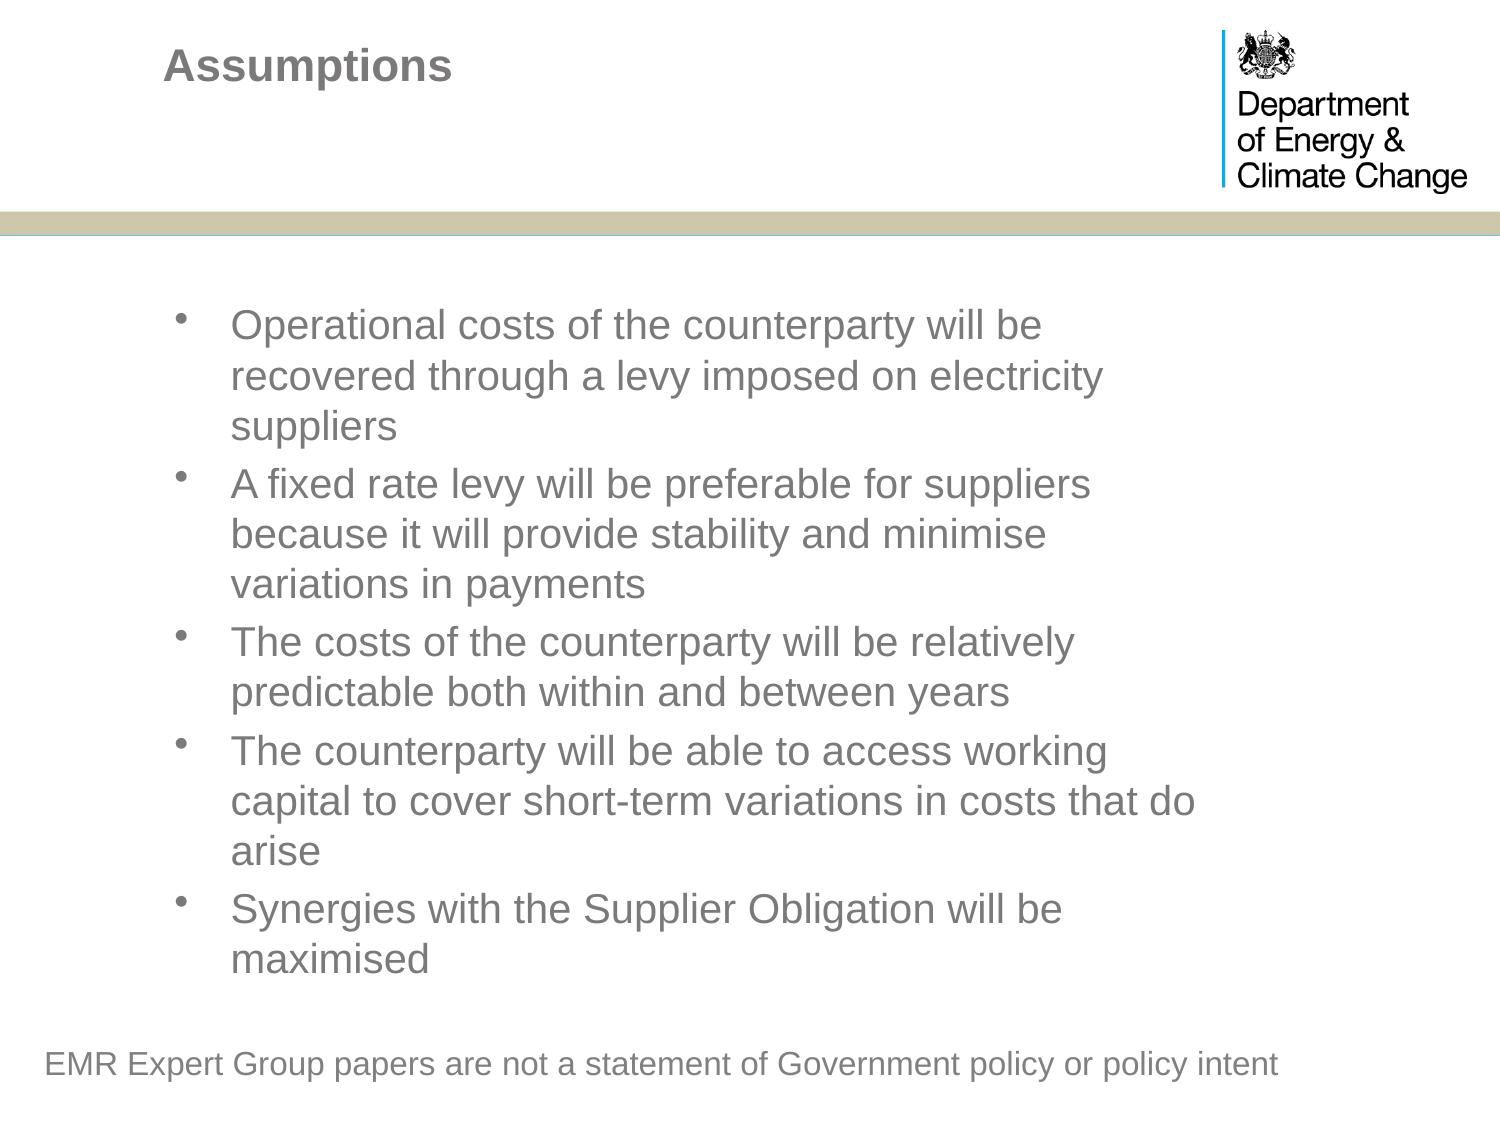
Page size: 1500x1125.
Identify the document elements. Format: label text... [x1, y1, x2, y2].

text_box EMR Expert Group papers are not a statement of Government policy or policy intent [29, 1034, 1500, 1090]
picture [1222, 30, 1467, 194]
picture [0, 208, 1500, 236]
title Assumptions [147, 27, 1034, 112]
list Operational costs of the counterparty will be recovered through a levy imposed on electricity suppliers A fixed rate levy will be preferable for suppliers because it will provide stability and minimise variations in payments The costs of the counterparty will be relatively predictable both within and between years The counterparty will be able to access working capital to cover short-term variations in costs that do arise Synergies with the Supplier Obligation will be maximised [159, 290, 1246, 1012]
